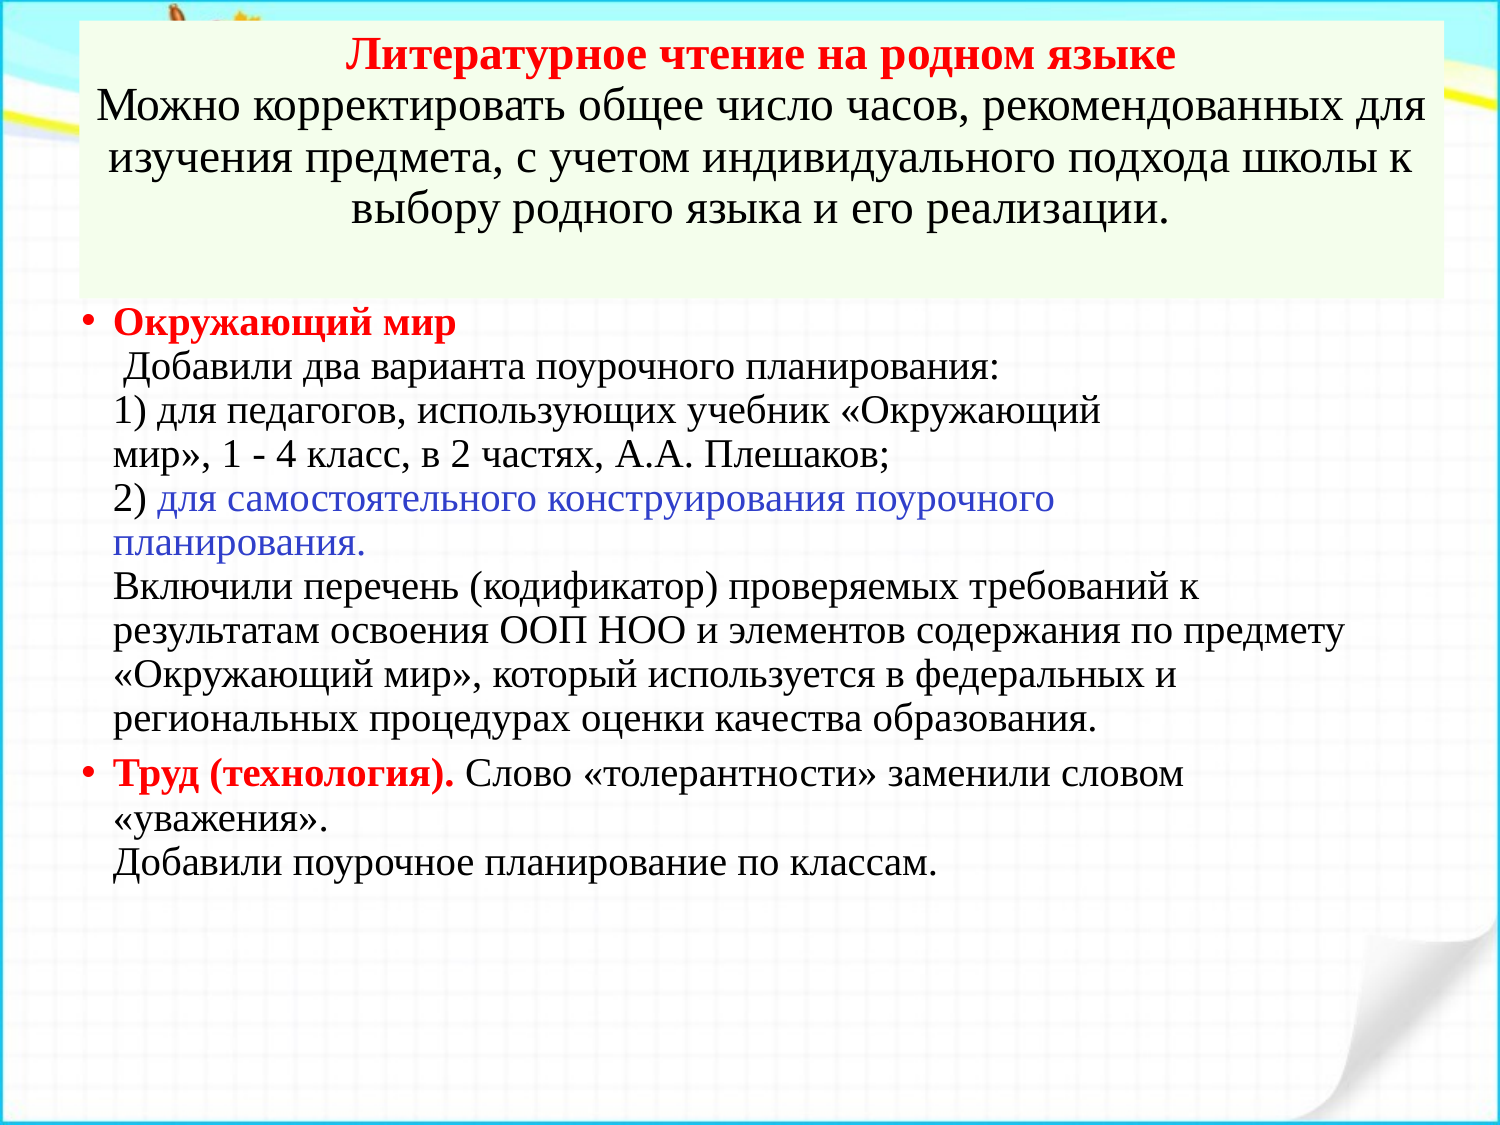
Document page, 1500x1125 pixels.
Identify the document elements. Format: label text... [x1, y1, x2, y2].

list Окружающий мир Добавили два варианта поурочного планирования: 1) для педагогов, использующих учебник «Окружающий мир», 1 - 4 класс, в 2 частях, А.А. Плешаков; 2) для самостоятельного конструирования поурочного планирования. Включили перечень (кодификатор) проверяемых требований к результатам освоения ООП НОО и элементов содержания по предмету «Окружающий мир», который используется в федеральных и региональных процедурах оценки качества образования. Труд (технология). Слово «толерантности» заменили словом «уважения». Добавили поурочное планирование по классам. [66, 292, 1423, 1014]
title Литературное чтение на родном языке Можно корректировать общее число часов, рекомендованных для изучения предмета, с учетом индивидуального подхода школы к выбору родного языка и его реализации. [79, 20, 1445, 299]
picture [0, 0, 1500, 1125]
